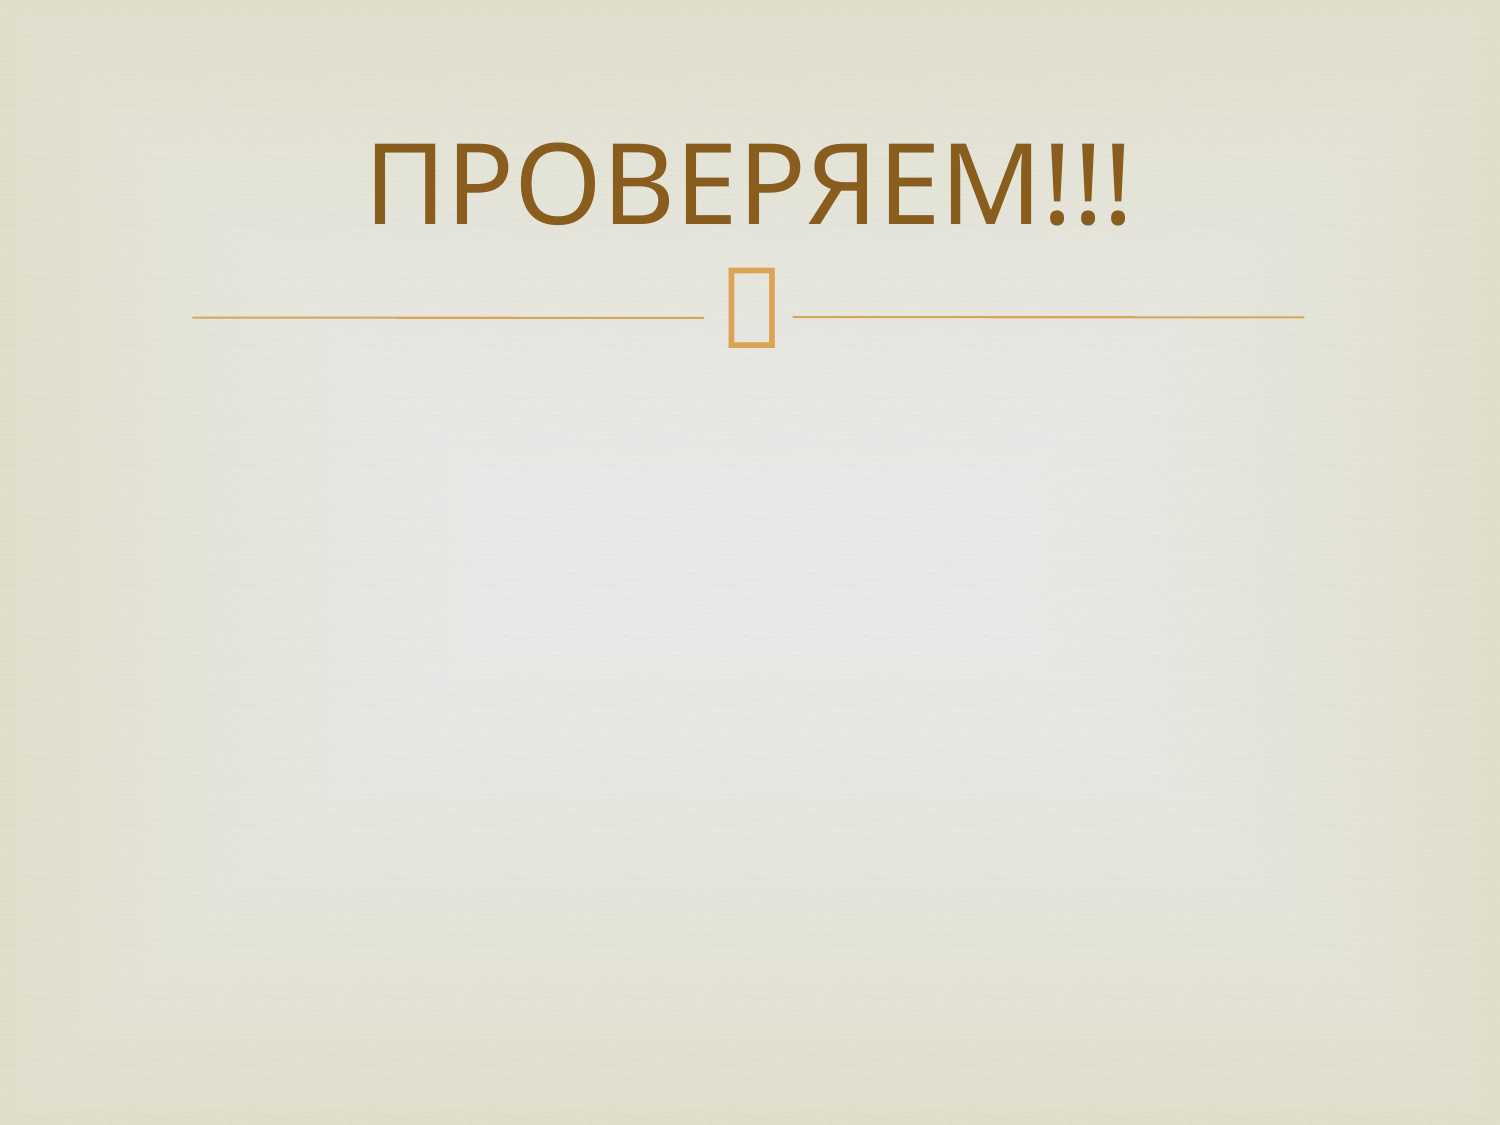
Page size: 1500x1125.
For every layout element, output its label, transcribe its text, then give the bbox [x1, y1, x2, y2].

title ПРОВЕРЯЕМ!!! [112, 93, 1386, 267]
